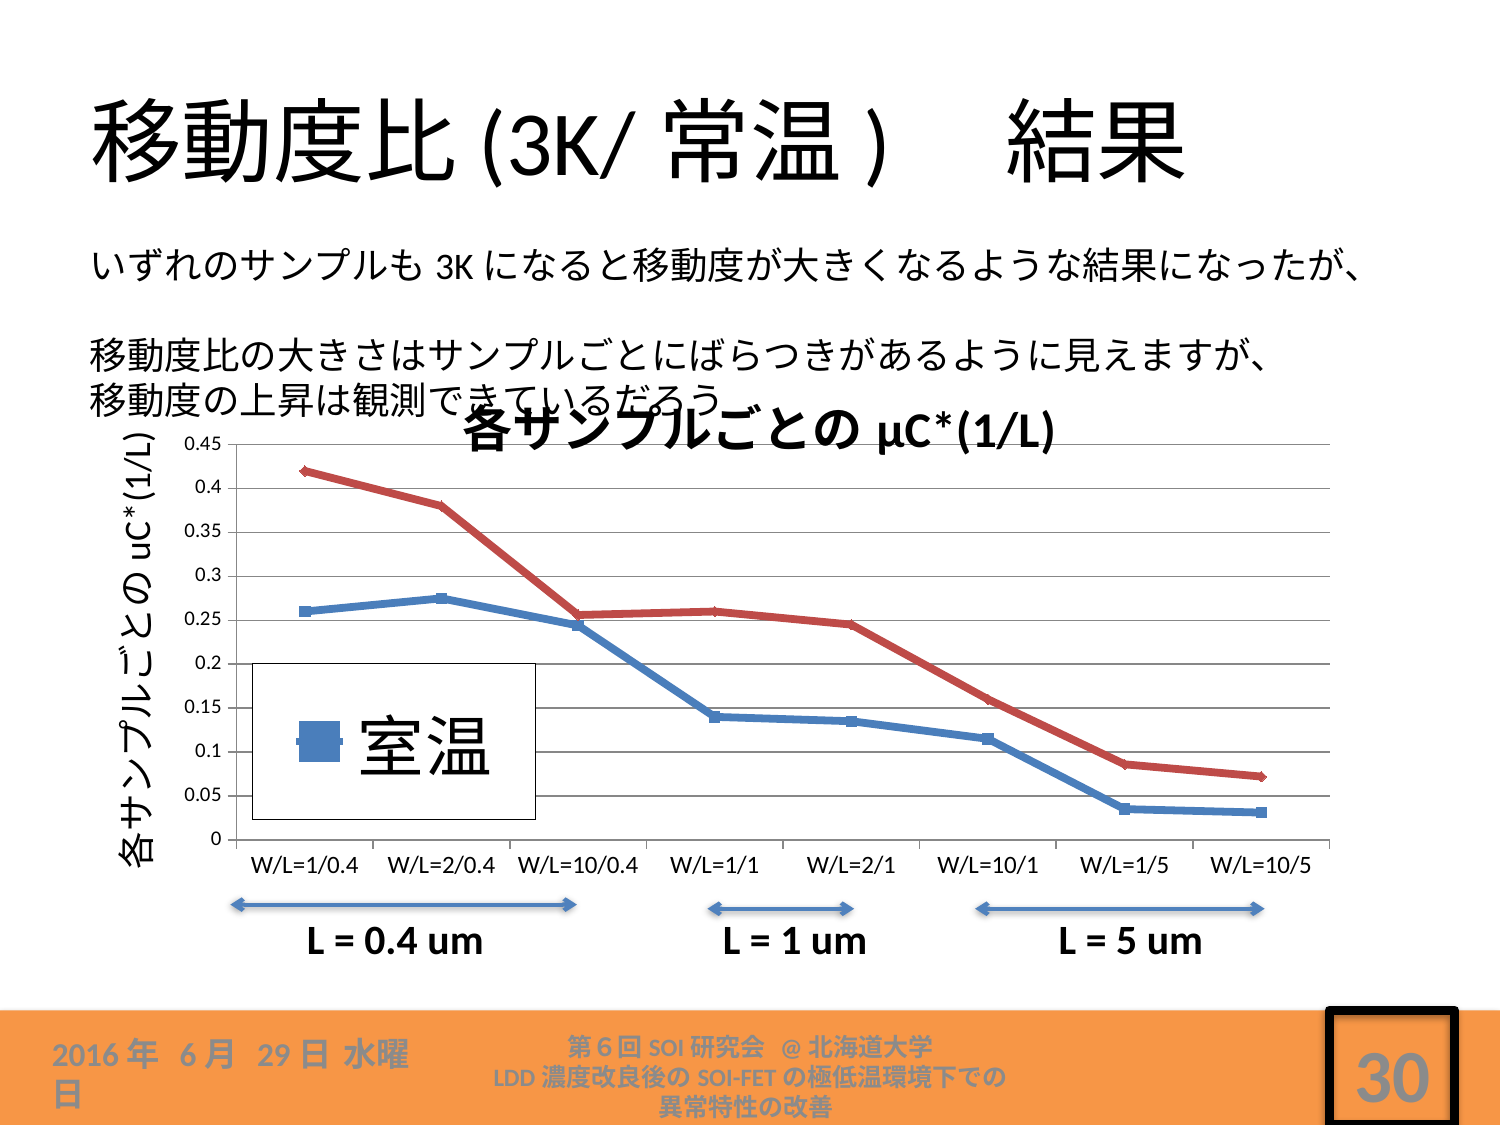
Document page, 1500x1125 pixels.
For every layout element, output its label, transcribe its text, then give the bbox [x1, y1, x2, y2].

text_box 各サンプルごとのuC*(1/L) [105, 416, 160, 884]
text_box いずれのサンプルも3Kになると移動度が大きくなるような結果になったが、 移動度比の大きさはサンプルごとにばらつきがあるように見えますが、 移動度の上昇は観測できているだろう [75, 234, 1382, 430]
title 移動度比(3K/常温) 結果 [75, 45, 1425, 233]
text_box L = 1 um [708, 905, 883, 971]
text_box L = 0.4 um [292, 913, 499, 971]
footer 第６回SOI研究会 @北海道大学 LDD濃度改良後のSOI-FETの極低温環境下での 異常特性の改善 [395, 1028, 1107, 1125]
slide_number 30 [1308, 1042, 1476, 1103]
text_box L = 5 um [1043, 916, 1219, 971]
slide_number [36, 1042, 395, 1103]
chart [165, 355, 1353, 890]
